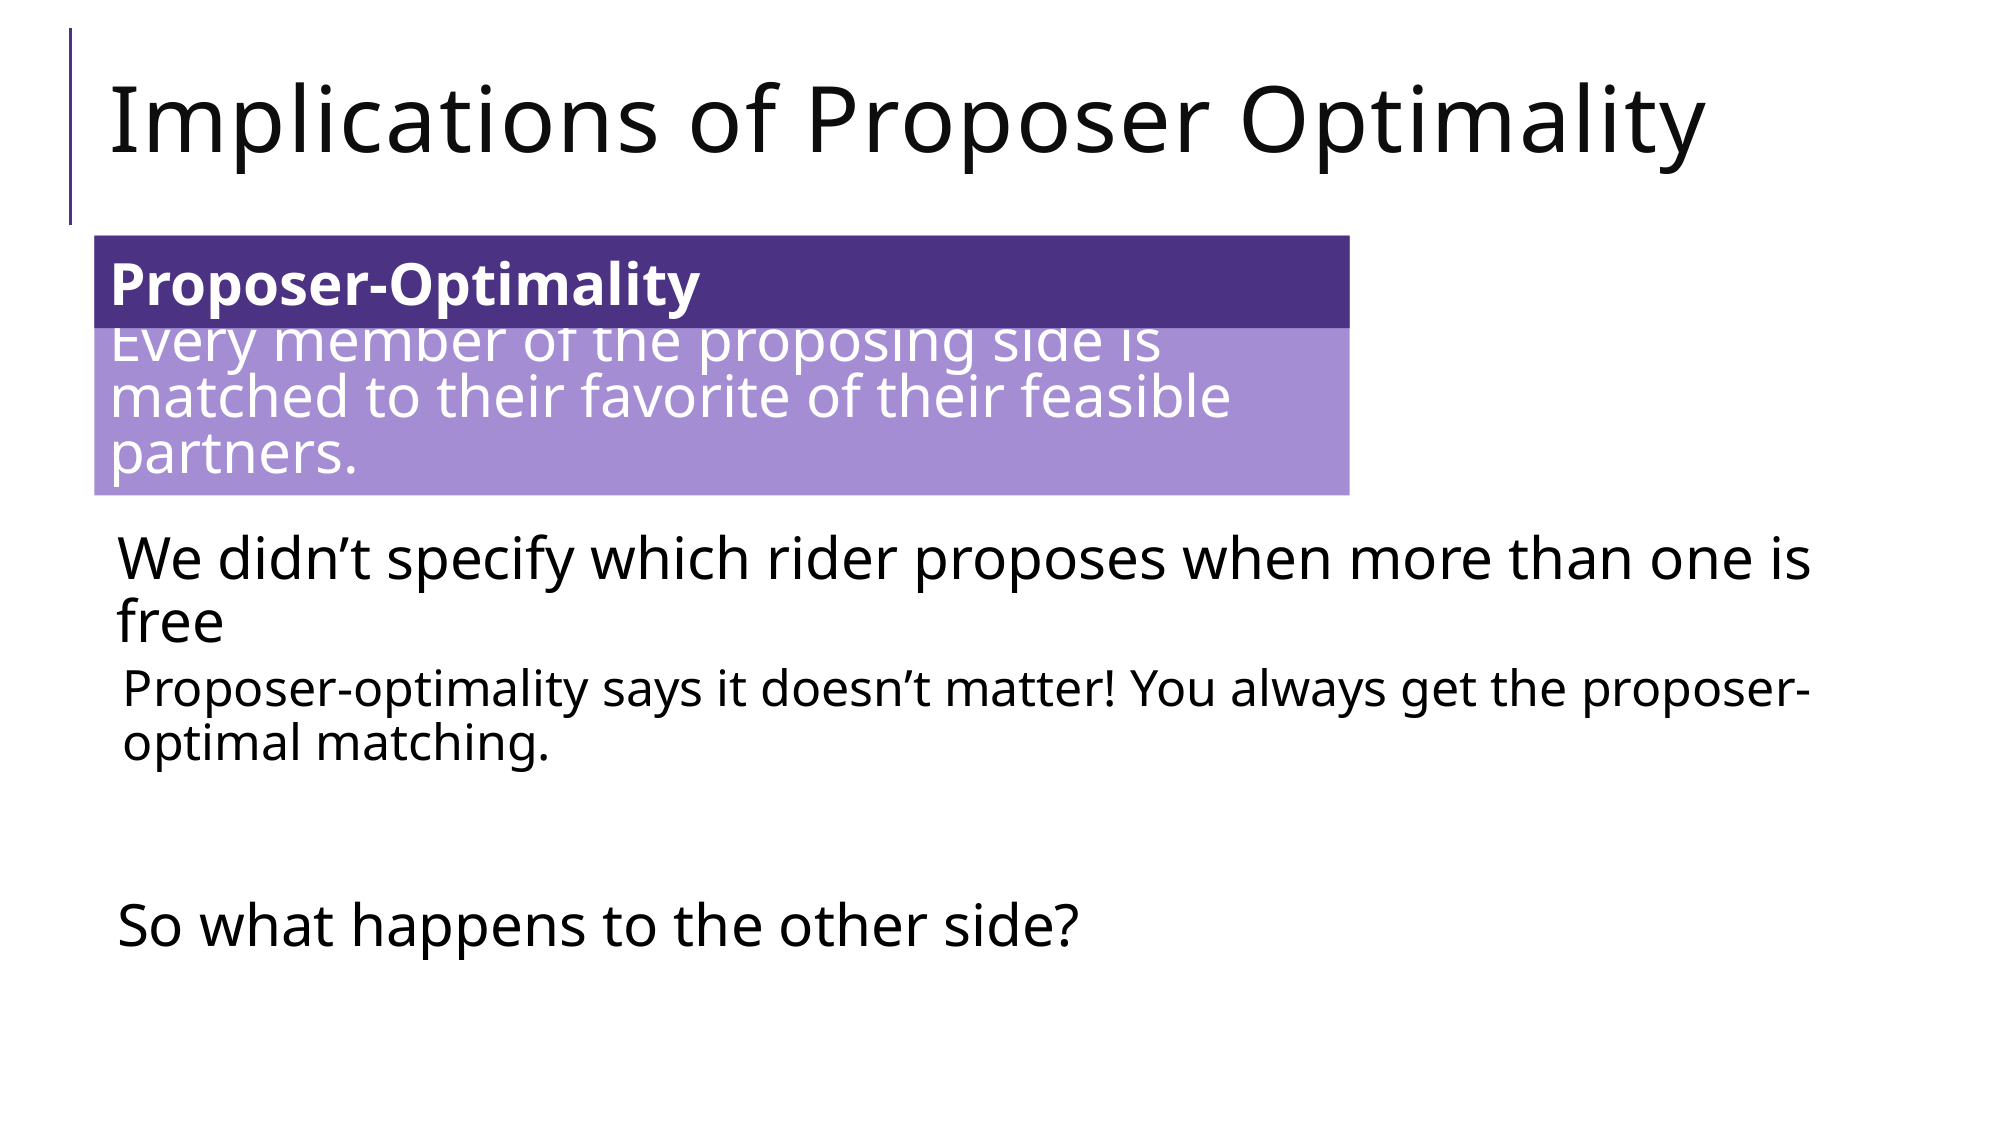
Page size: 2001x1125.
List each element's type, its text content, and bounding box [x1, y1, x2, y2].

title Implications of Proposer Optimality [94, 43, 1930, 210]
list We didn’t specify which rider proposes when more than one is free Proposer-optimality says it doesn’t matter! You always get the proposer-optimal matching. So what happens to the other side? [94, 521, 1930, 1035]
text_box Proposer-Optimality [93, 234, 1351, 329]
text_box Every member of the proposing side is matched to their favorite of their feasible partners. [93, 329, 1351, 497]
